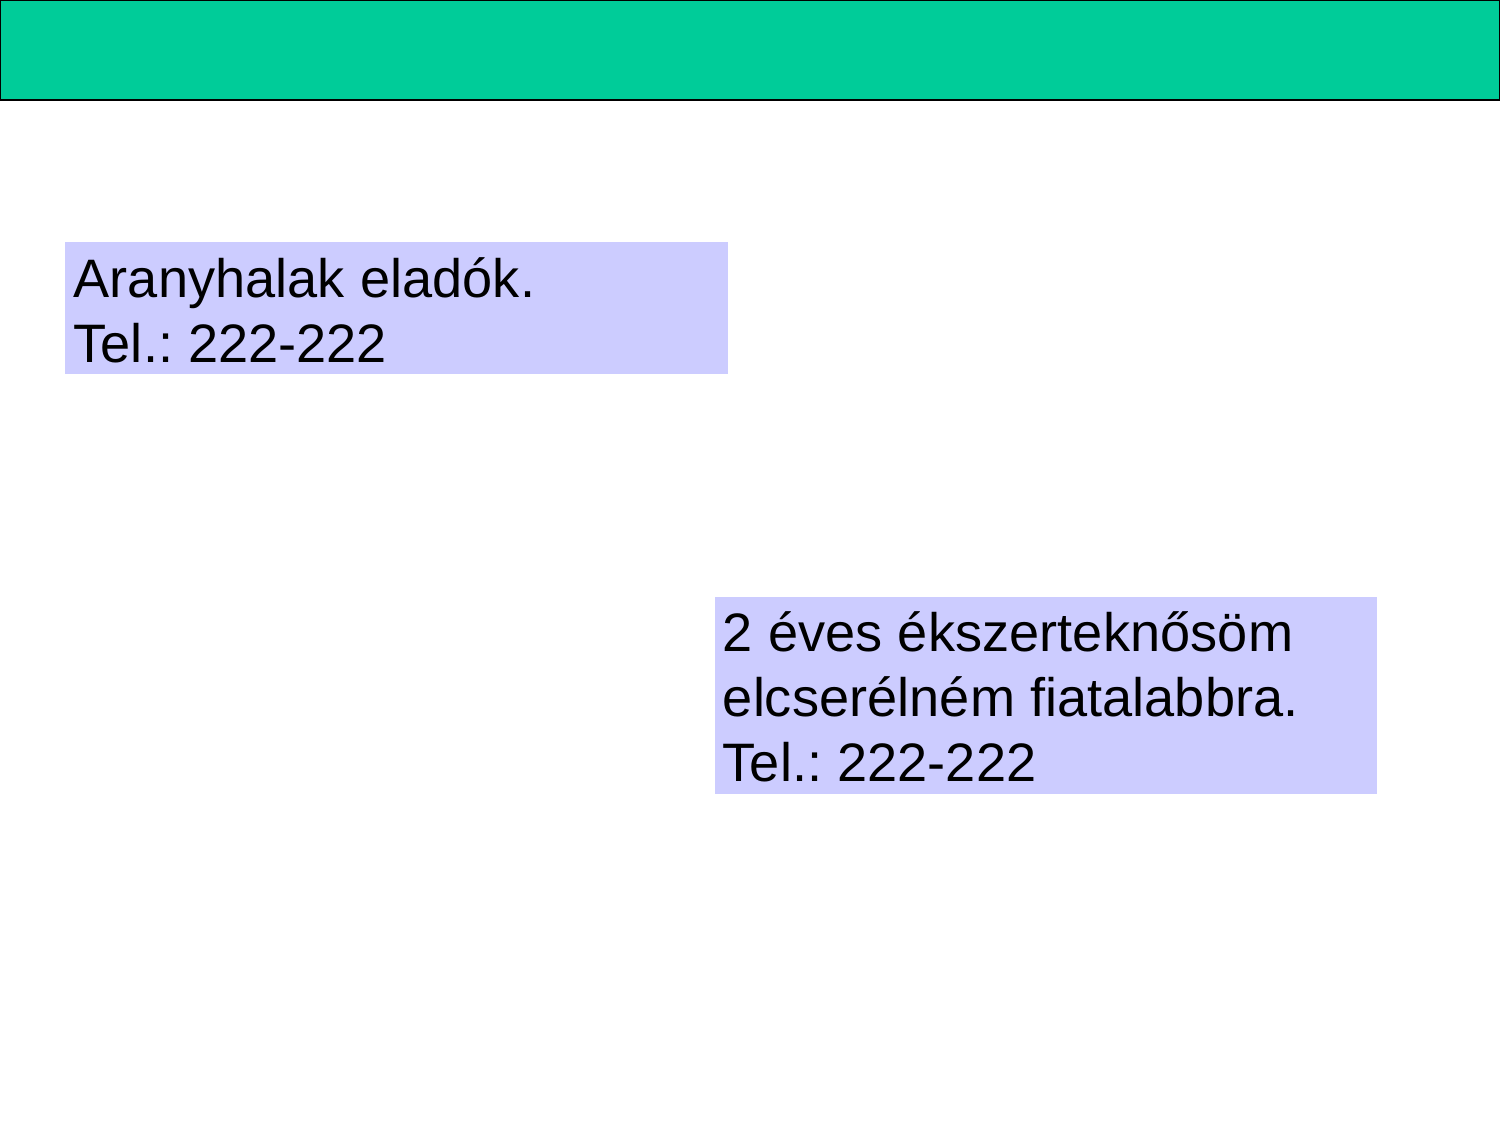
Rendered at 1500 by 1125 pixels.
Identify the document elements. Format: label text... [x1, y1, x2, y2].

text_box Aranyhalak eladók. Tel.: 222-222 [58, 235, 734, 381]
text_box 2 éves ékszerteknősöm elcserélném fiatalabbra. Tel.: 222-222 [708, 590, 1384, 800]
